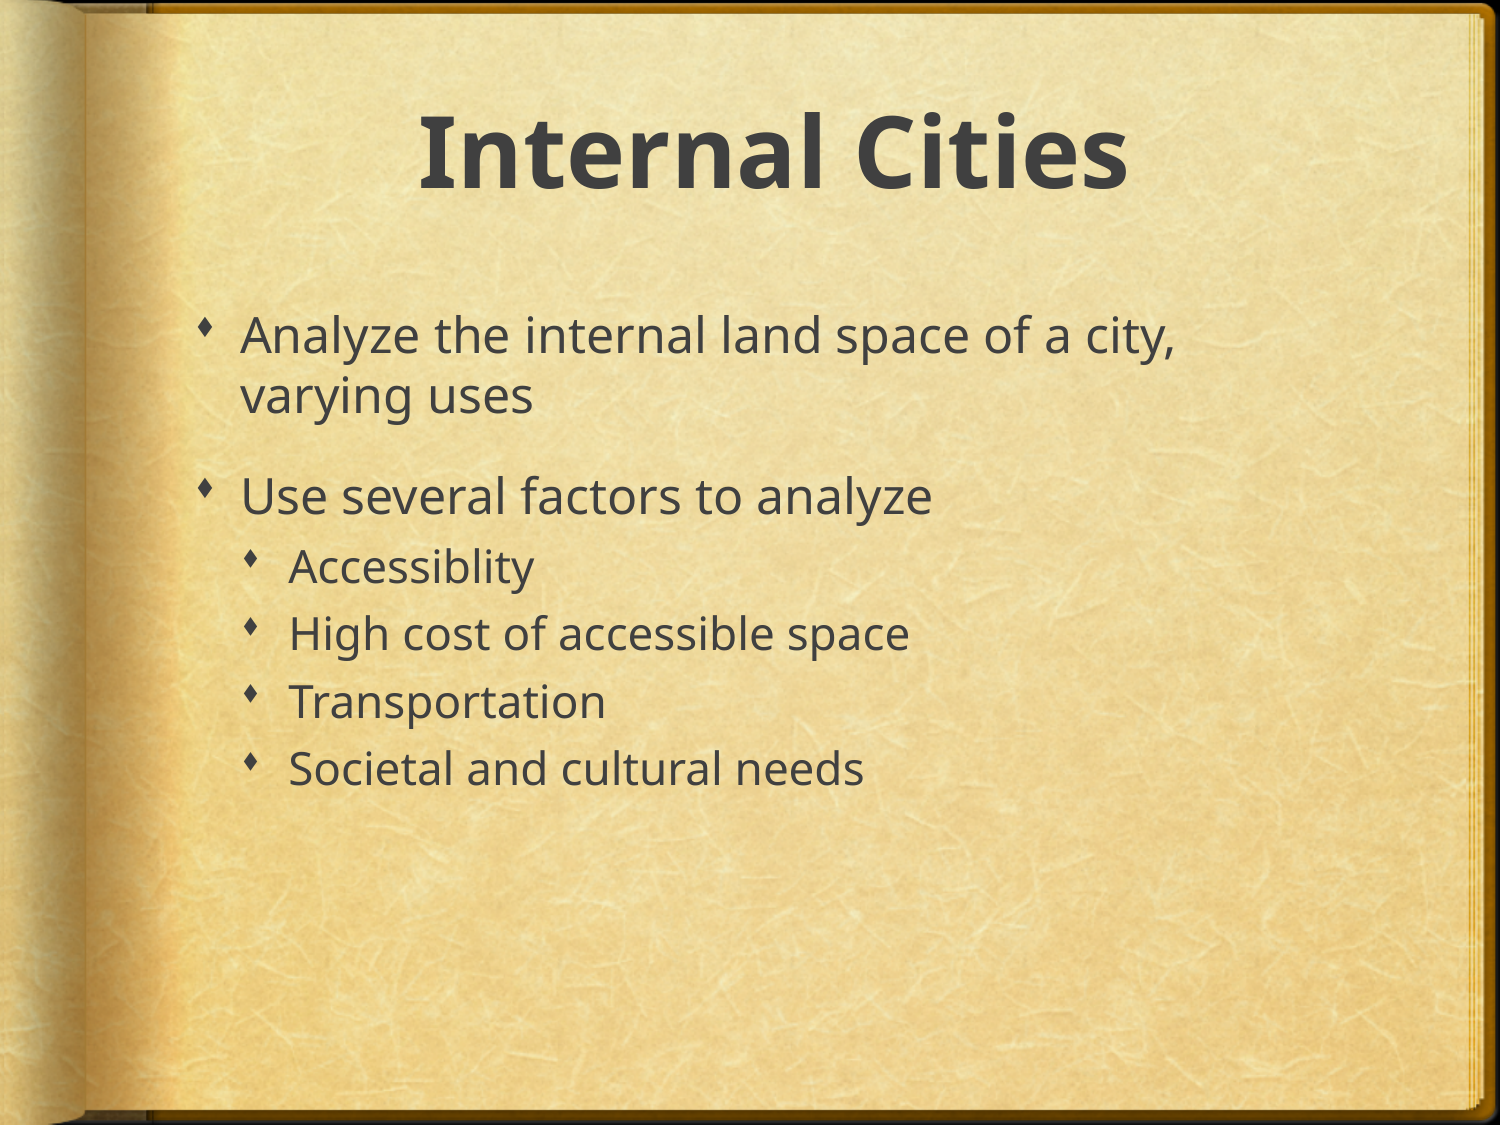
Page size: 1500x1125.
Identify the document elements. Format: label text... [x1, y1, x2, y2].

picture [0, 0, 1500, 1125]
title Internal Cities [178, 45, 1372, 265]
list Analyze the internal land space of a city, varying uses Use several factors to analyze Accessiblity High cost of accessible space Transportation Societal and cultural needs [178, 295, 1372, 1005]
